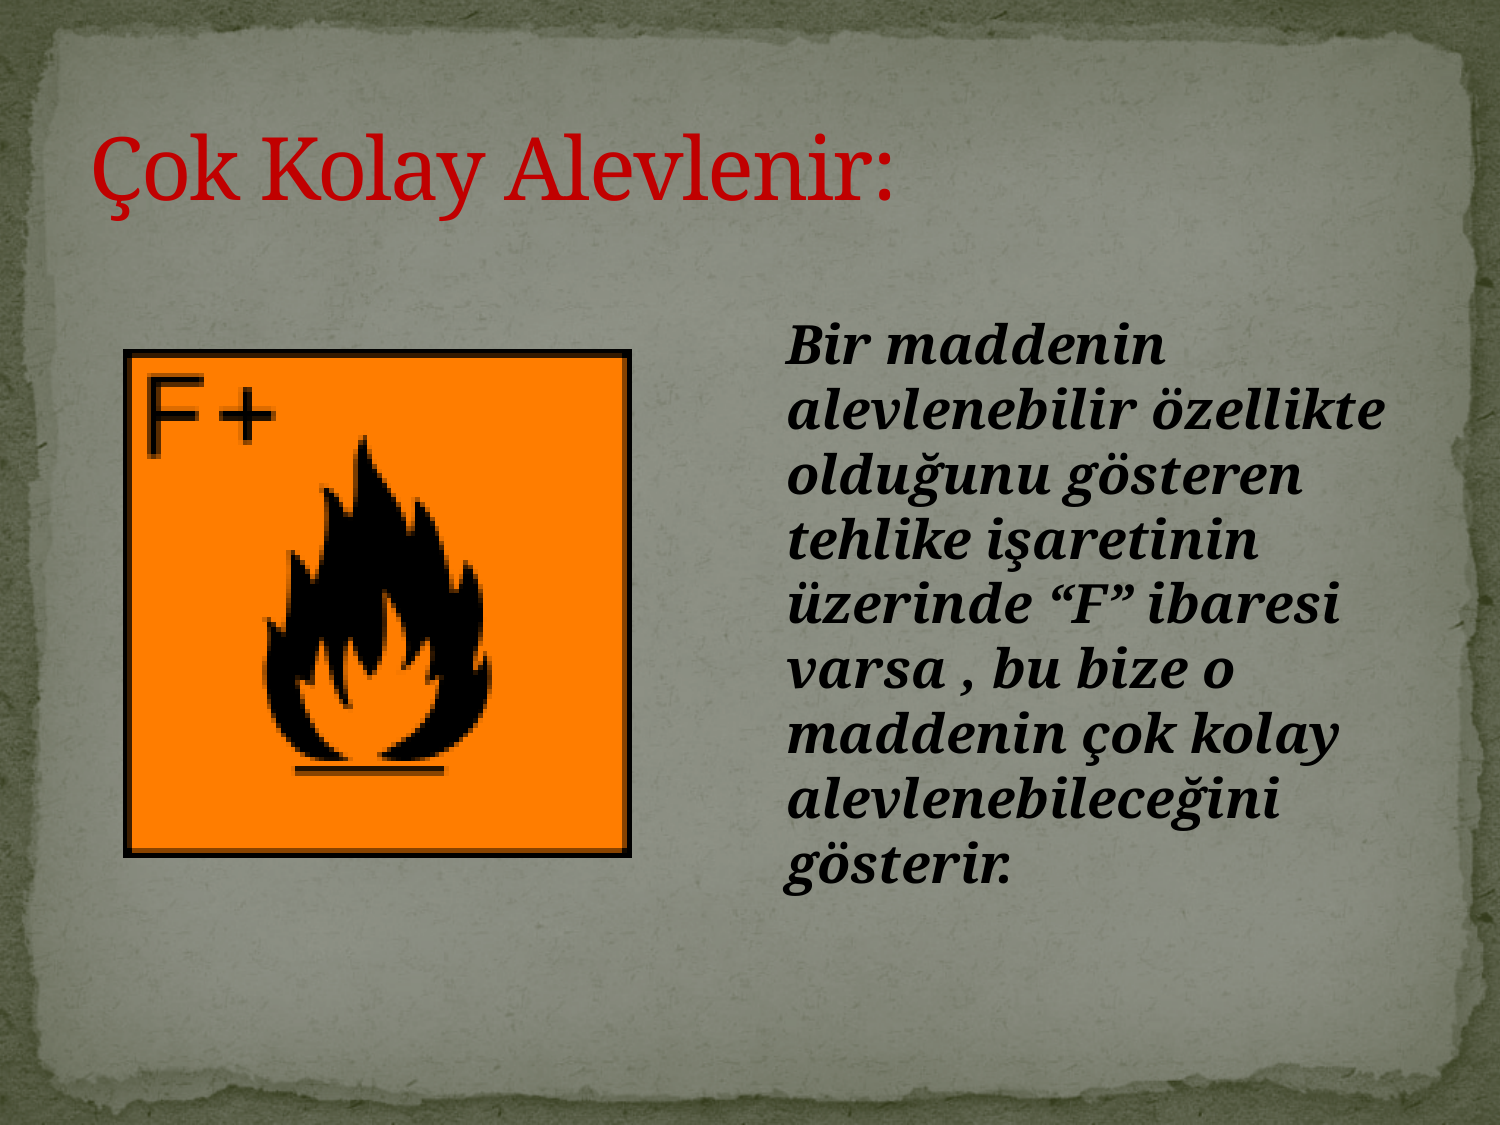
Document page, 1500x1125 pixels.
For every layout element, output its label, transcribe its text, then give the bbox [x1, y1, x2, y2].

title Çok Kolay Alevlenir: [74, 24, 1425, 225]
picture [123, 349, 632, 858]
list Bir maddenin alevlenebilir özellikte olduğunu gösteren tehlike işaretinin üzerinde “F” ibaresi varsa , bu bize o maddenin çok kolay alevlenebileceğini gösterir. [726, 302, 1402, 1053]
